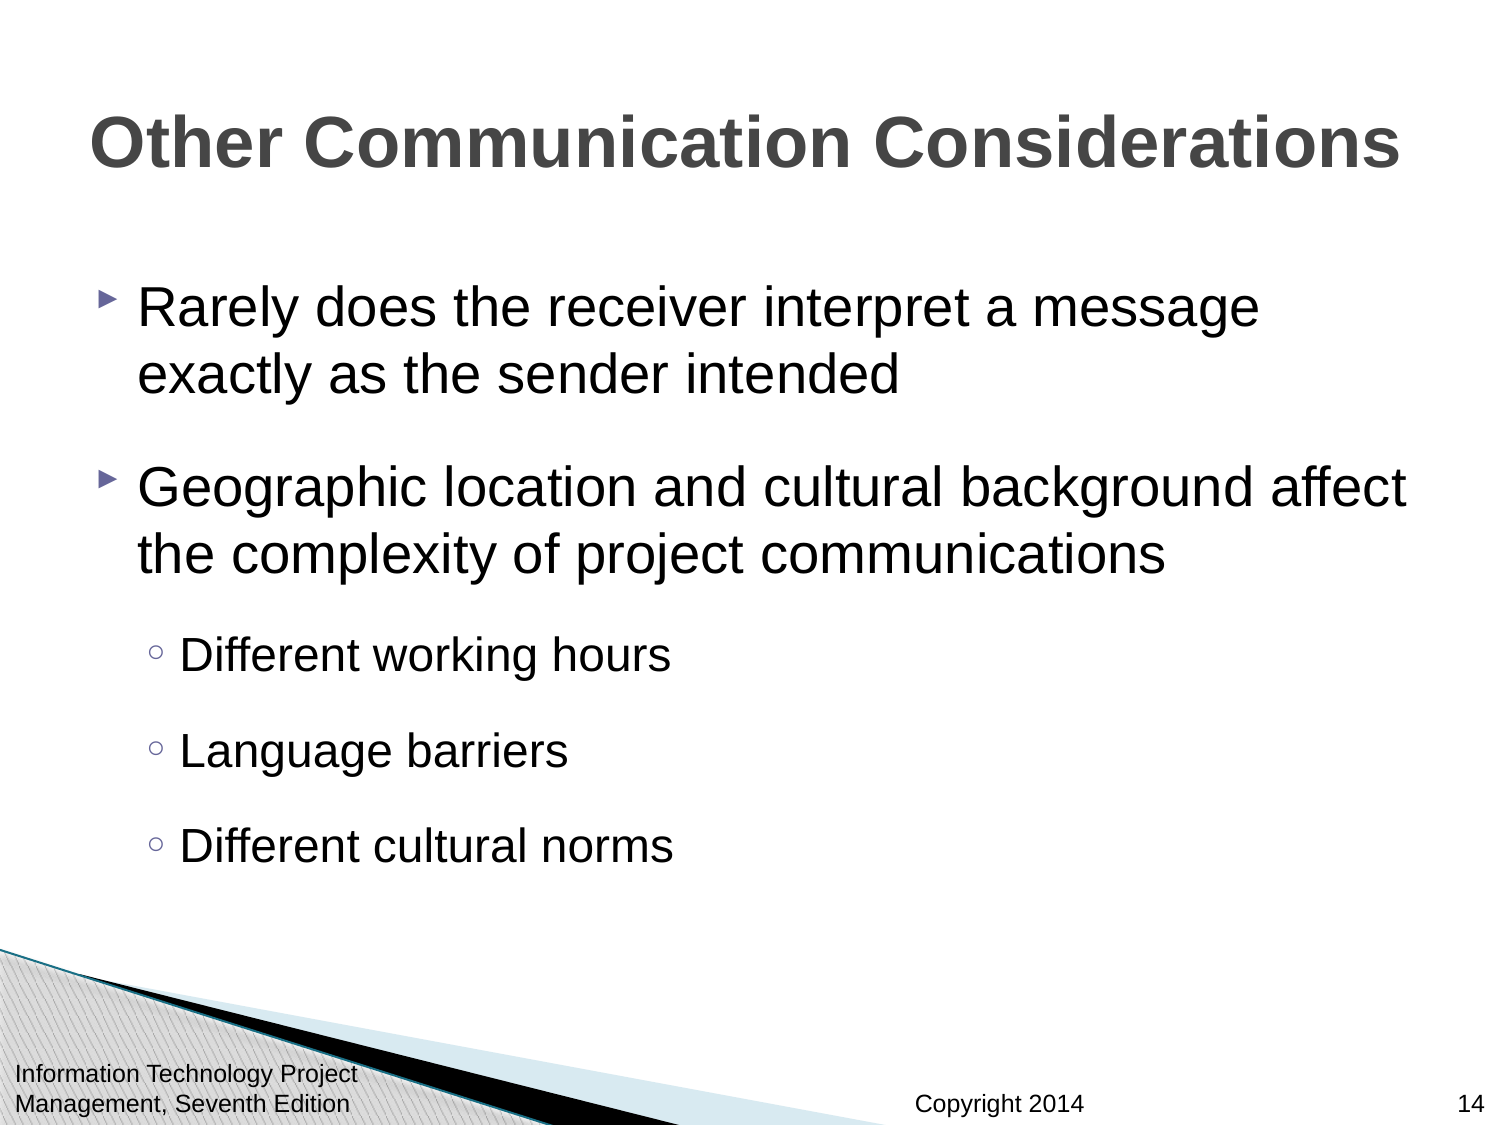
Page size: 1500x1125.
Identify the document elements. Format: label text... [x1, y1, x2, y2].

slide_number 14 [1408, 1065, 1500, 1125]
footer Information Technology Project Management, Seventh Edition [0, 1065, 425, 1125]
title Other Communication Considerations [75, 45, 1425, 233]
list Rarely does the receiver interpret a message exactly as the sender intended Geographic location and cultural background affect the complexity of project communications Different working hours Language barriers Different cultural norms [62, 262, 1451, 1013]
